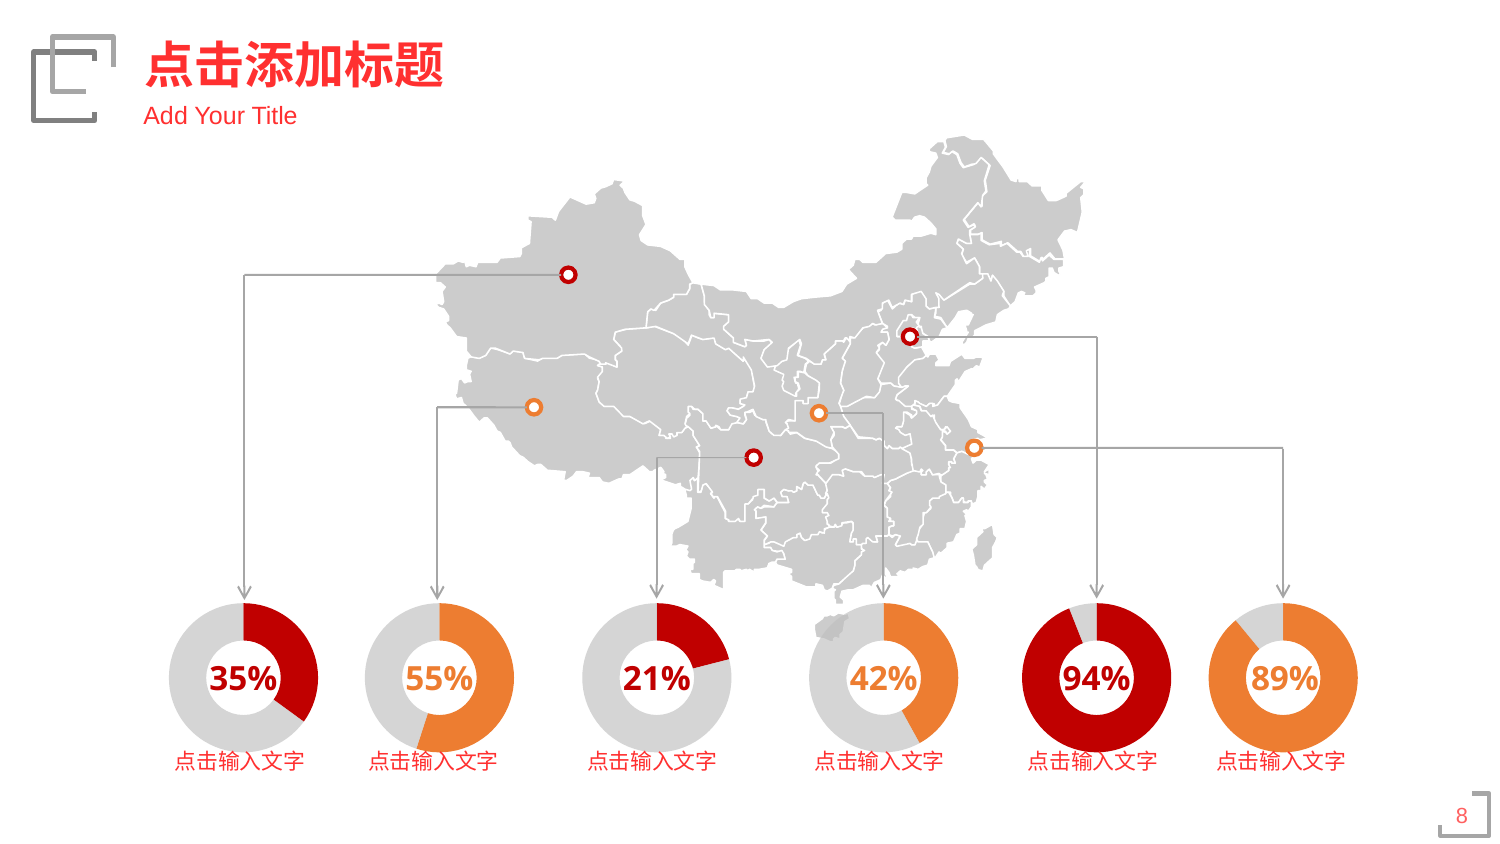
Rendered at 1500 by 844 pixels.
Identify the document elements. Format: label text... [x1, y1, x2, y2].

chart [161, 599, 325, 756]
chart [1015, 599, 1179, 756]
text_box 点击输入文字 [1012, 761, 1173, 781]
text_box 点击输入文字 [159, 762, 320, 781]
text_box 点击输入文字 [1201, 763, 1362, 781]
text_box 点击输入文字 [572, 761, 733, 781]
text_box 点击添加标题 [133, 27, 457, 99]
text_box Add Your Title [132, 93, 416, 135]
chart [357, 599, 521, 756]
chart [802, 599, 966, 756]
text_box 点击输入文字 [799, 761, 960, 781]
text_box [435, 134, 1086, 643]
chart [575, 599, 739, 756]
text_box 点击输入文字 [353, 759, 514, 781]
chart [1201, 599, 1365, 756]
